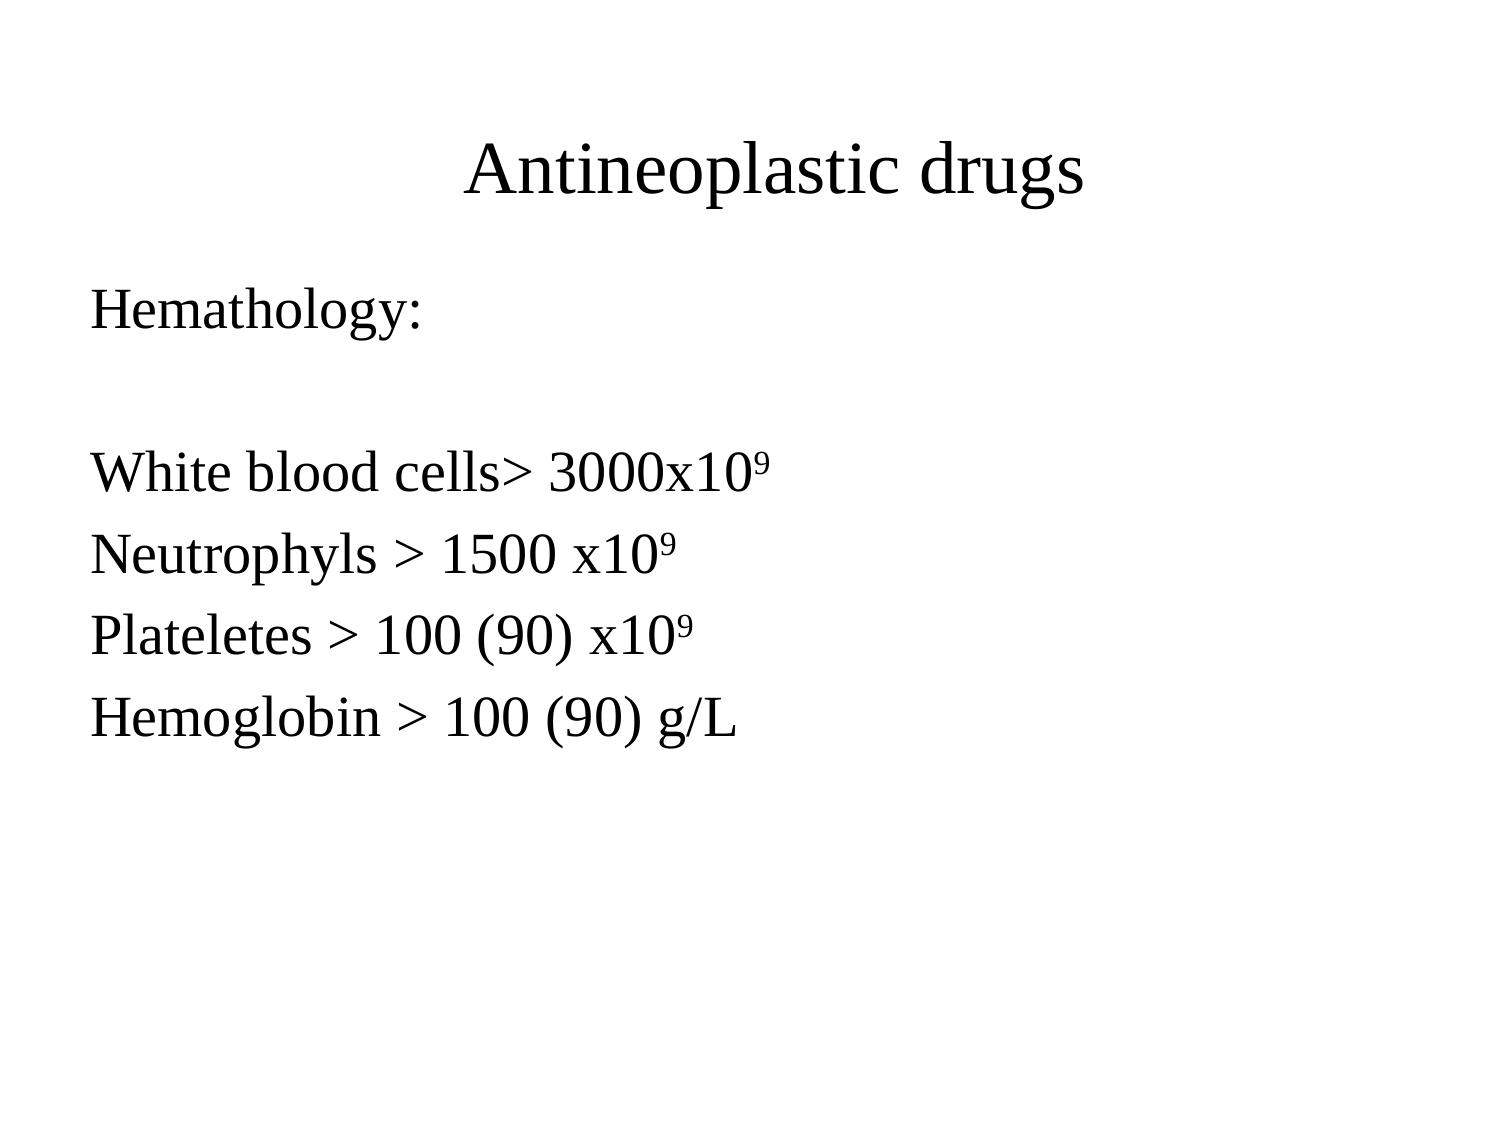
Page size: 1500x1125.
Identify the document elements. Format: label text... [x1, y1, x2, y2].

text_box Antineoplastic drugs [99, 70, 1450, 258]
list Hemathology: White blood cells> 3000x109 Neutrophyls > 1500 x109 Plateletes > 100 (90) x109 Hemoglobin > 100 (90) g/L [75, 262, 1425, 1005]
